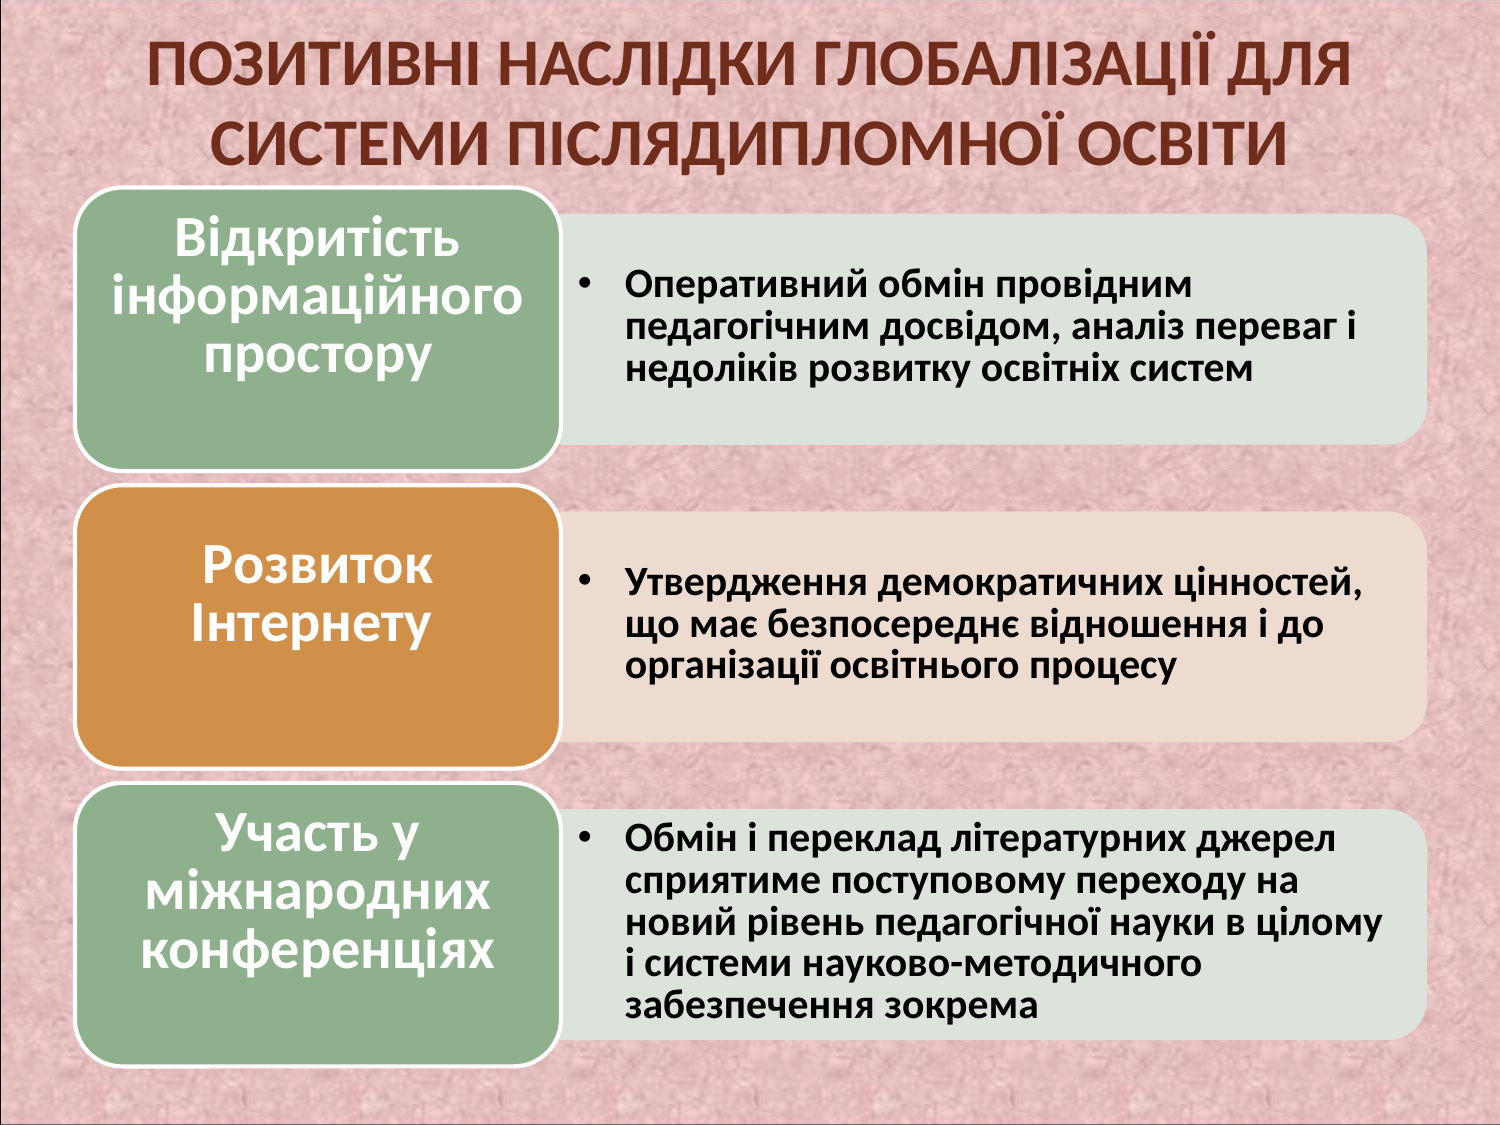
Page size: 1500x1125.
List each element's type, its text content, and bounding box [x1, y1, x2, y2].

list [74, 187, 1426, 1067]
picture [0, 0, 1500, 1125]
title ПОЗИТИВНІ НАСЛІДКИ ГЛОБАЛІЗАЦІЇ ДЛЯ СИСТЕМИ ПІСЛЯДИПЛОМНОЇ ОСВІТИ [74, 44, 1426, 153]
